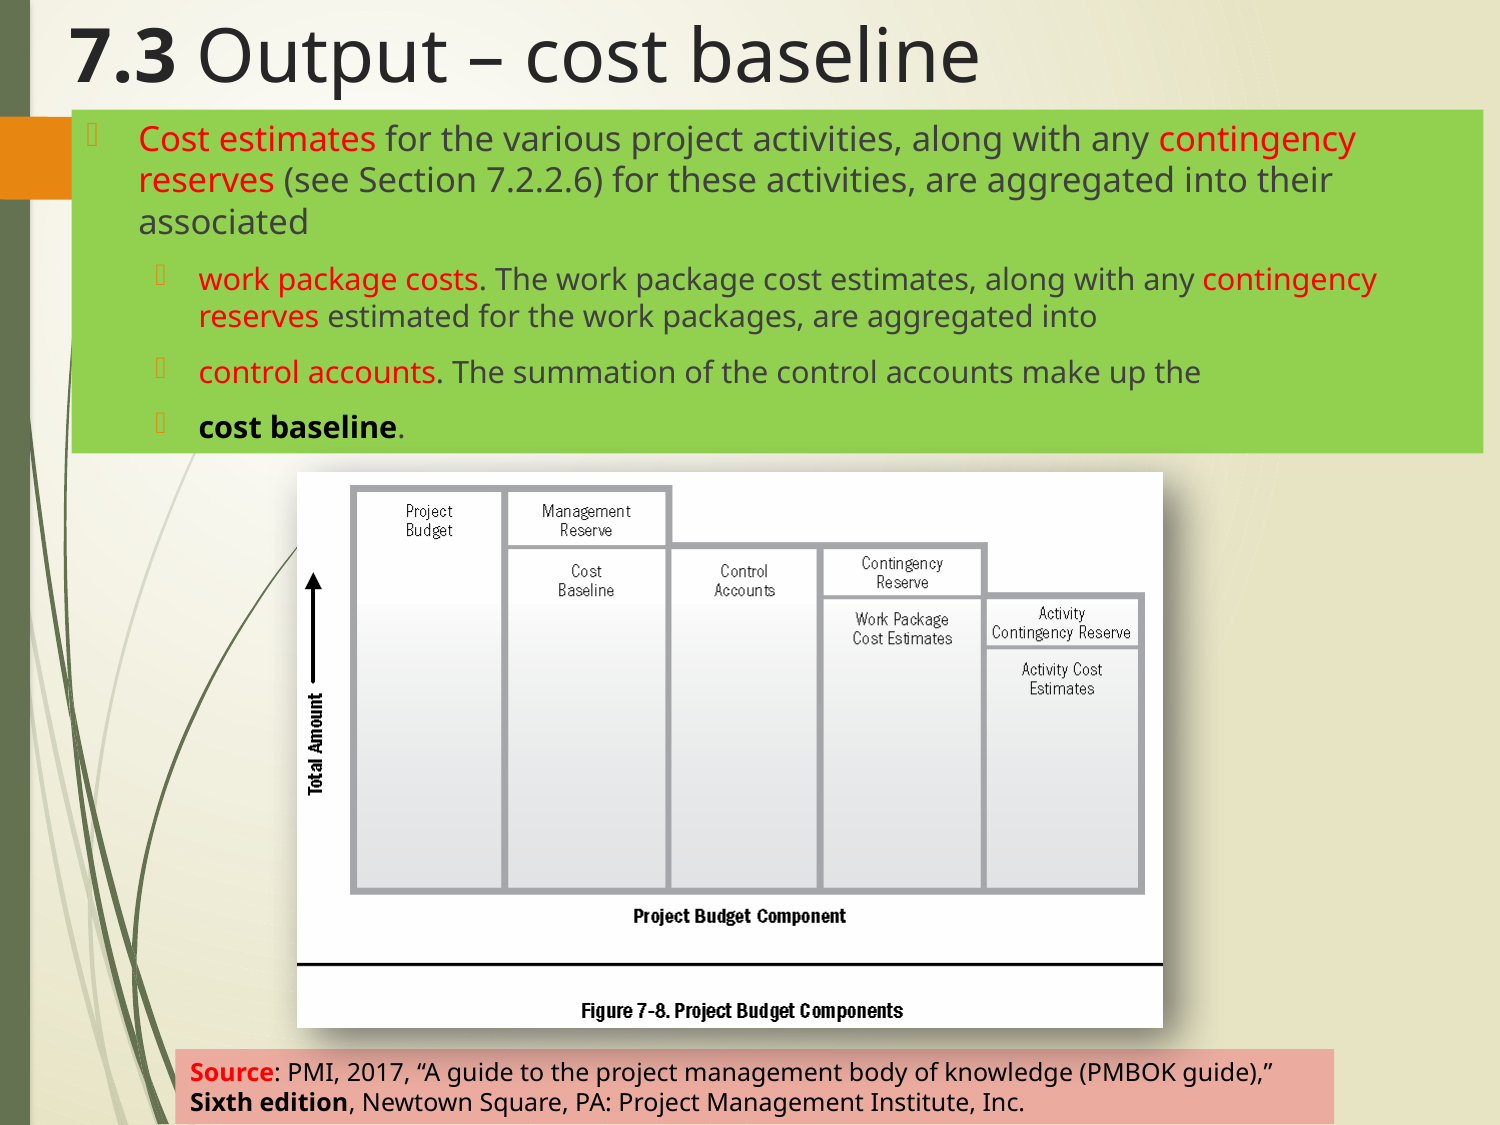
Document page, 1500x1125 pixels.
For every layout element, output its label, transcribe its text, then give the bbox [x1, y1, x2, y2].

list Cost estimates for the various project activities, along with any contingency reserves (see Section 7.2.2.6) for these activities, are aggregated into their associated work package costs. The work package cost estimates, along with any contingency reserves estimated for the work packages, are aggregated into control accounts. The summation of the control accounts make up the cost baseline. [71, 109, 1484, 454]
title 7.3 Output – cost baseline [54, 0, 1500, 110]
text_box Source: PMI, 2017, “A guide to the project management body of knowledge (PMBOK guide),” Sixth edition, Newtown Square, PA: Project Management Institute, Inc. [175, 1049, 1335, 1124]
picture [297, 472, 1164, 1029]
